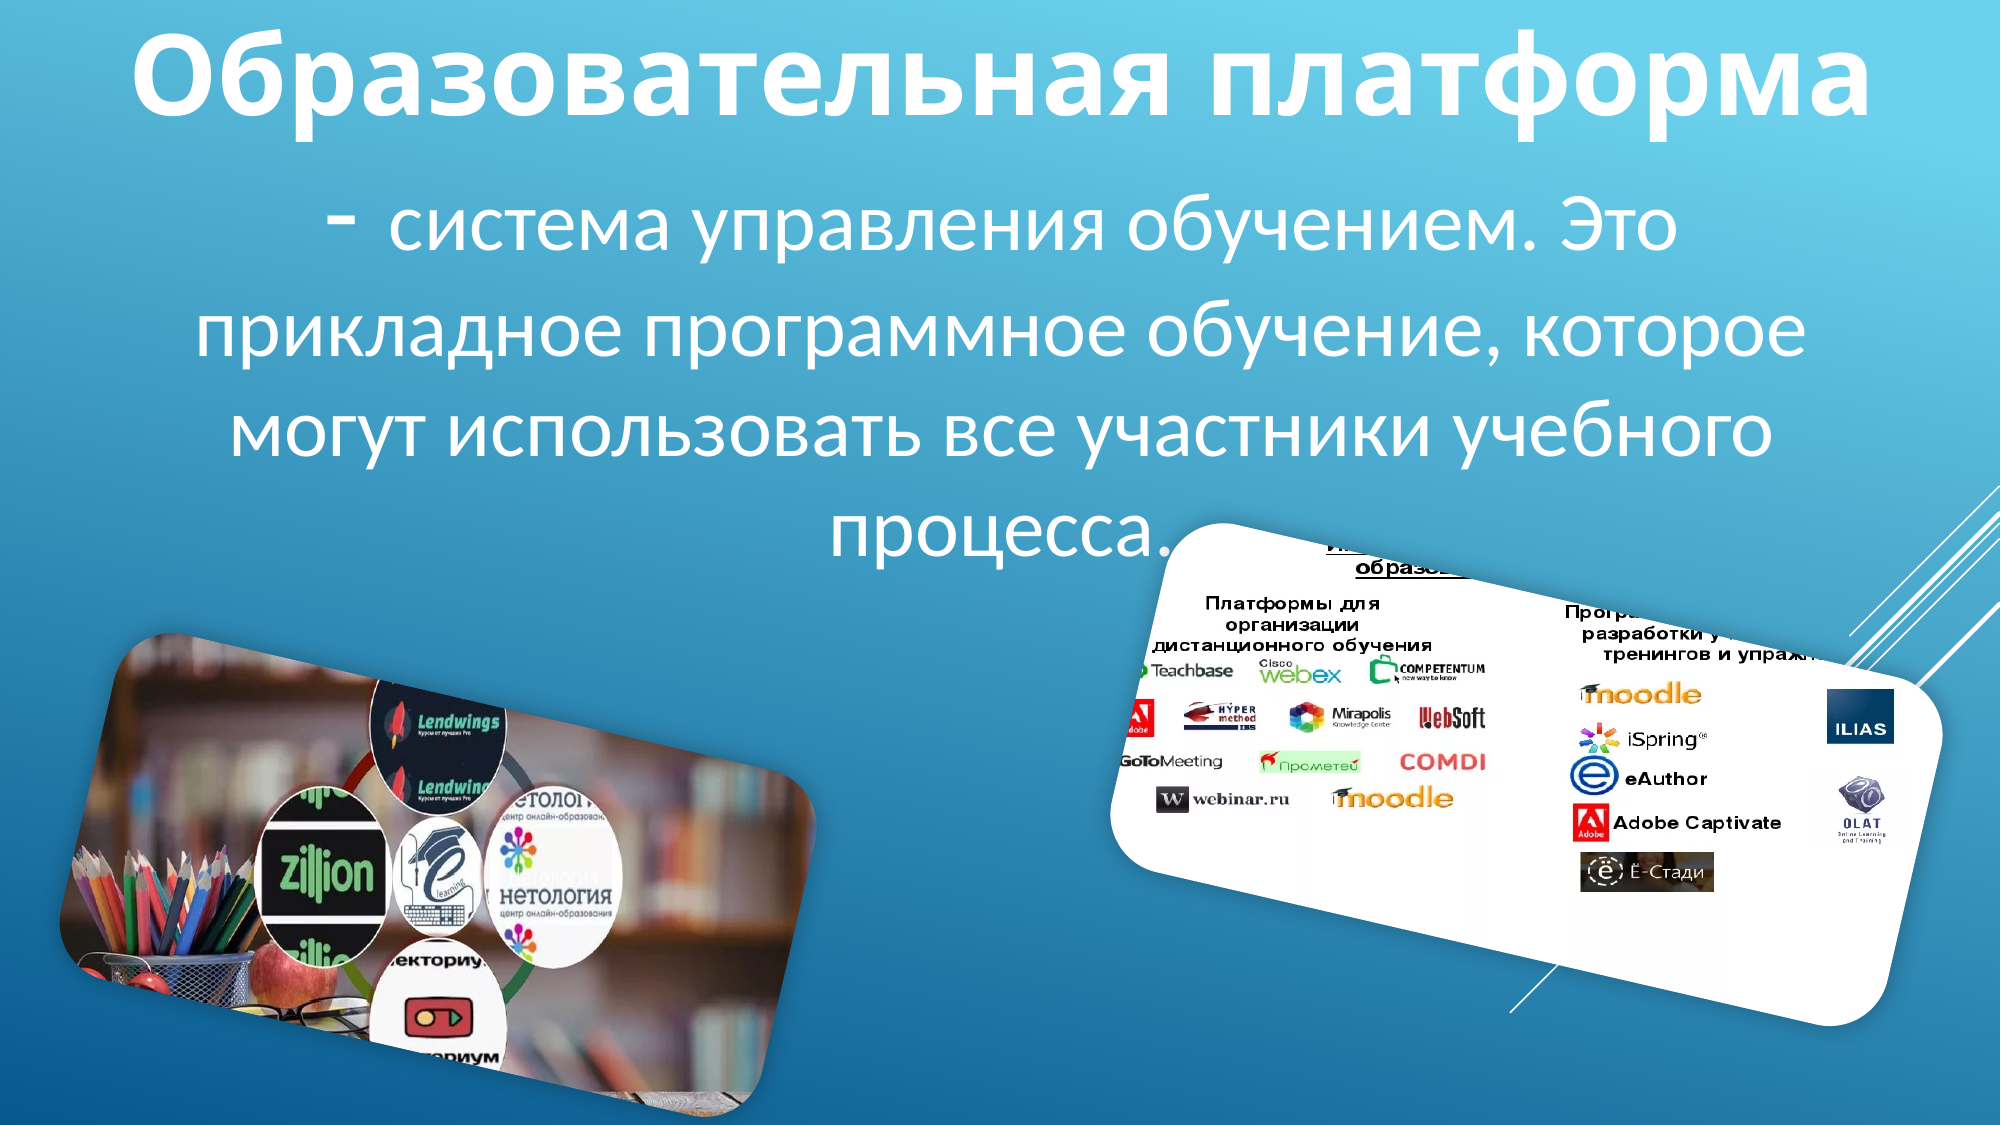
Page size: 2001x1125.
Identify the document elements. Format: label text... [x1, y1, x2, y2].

picture [59, 633, 817, 1117]
list Образовательная платформа - система управления обучением. Это прикладное программное обучение, которое могут использовать все участники учебного процесса. [89, 37, 1916, 539]
picture [1110, 523, 1943, 1027]
